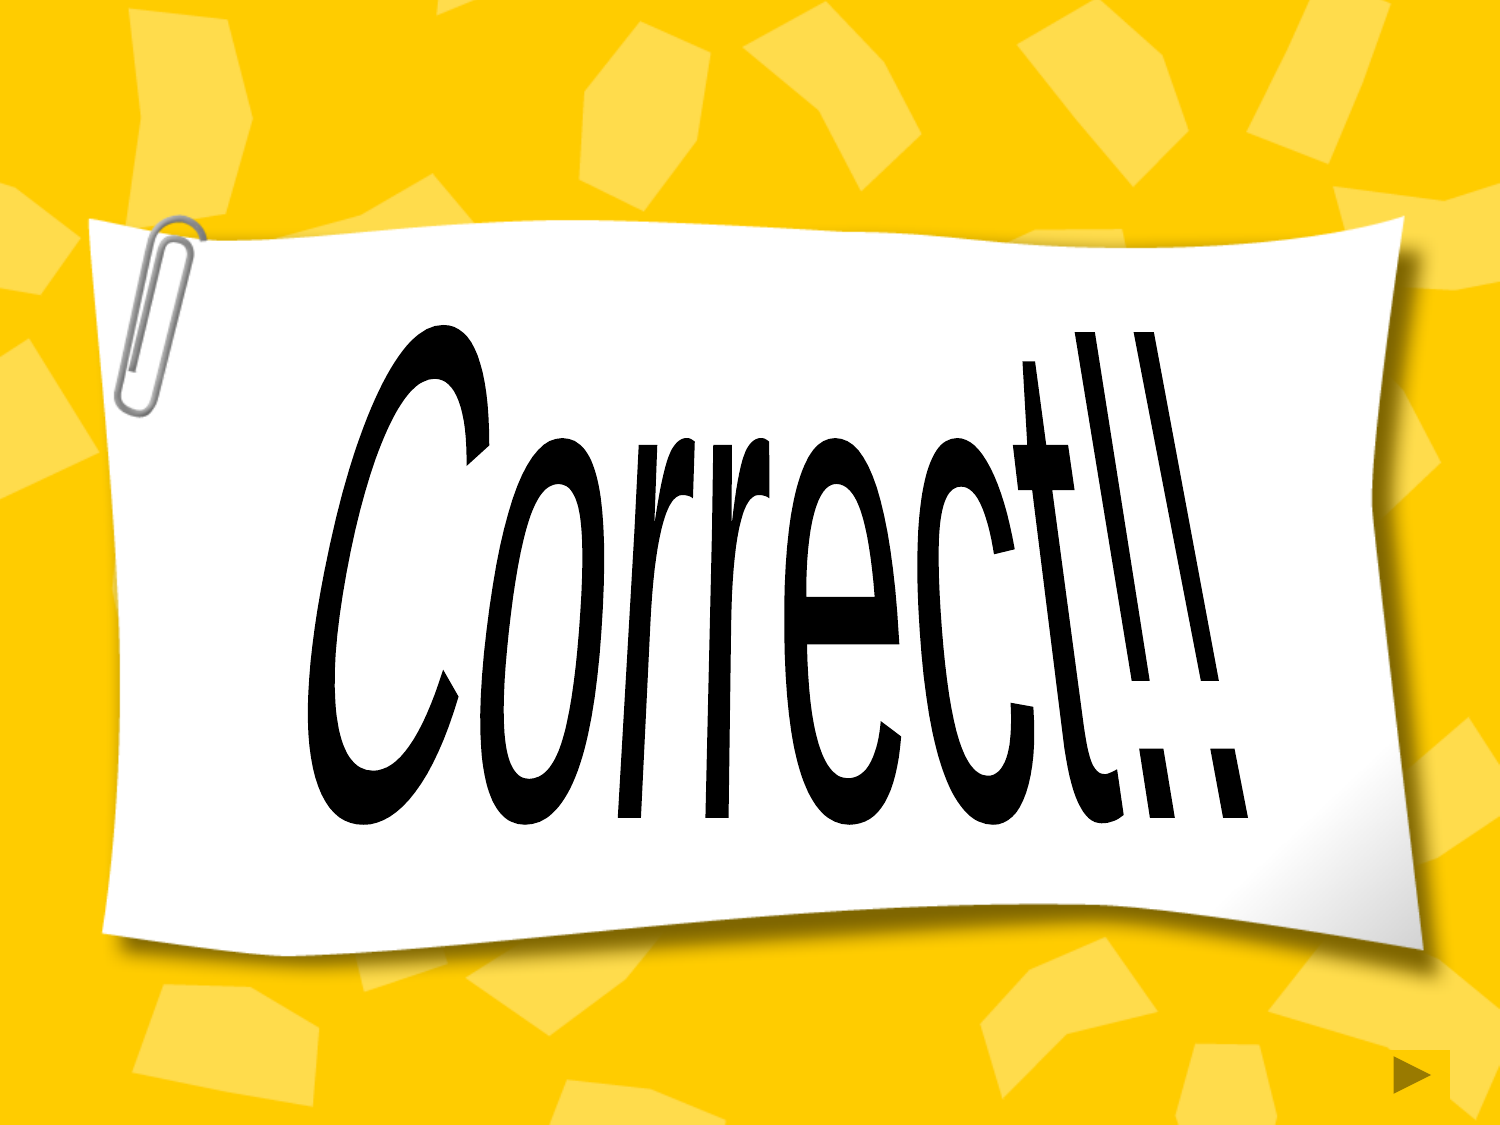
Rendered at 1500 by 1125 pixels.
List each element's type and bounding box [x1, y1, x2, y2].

picture [0, 0, 1500, 1125]
text_box [1374, 1050, 1450, 1101]
